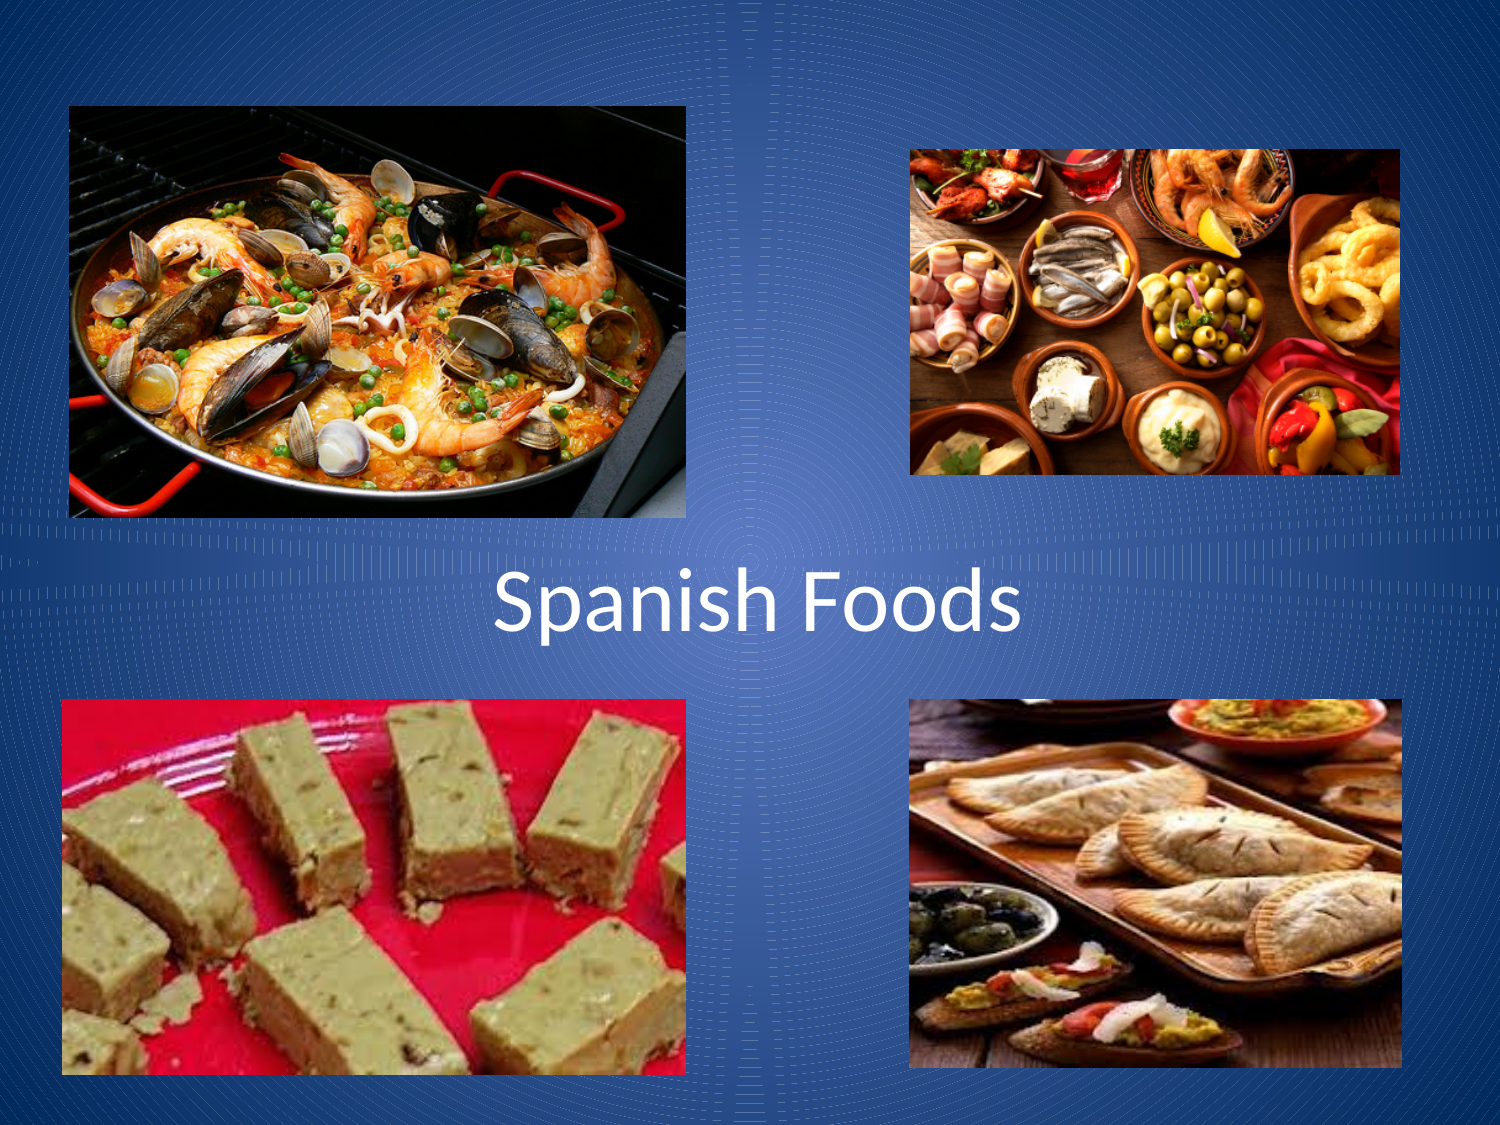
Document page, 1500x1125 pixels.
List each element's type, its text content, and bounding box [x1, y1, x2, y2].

picture [62, 699, 686, 1076]
picture [909, 699, 1402, 1068]
title Spanish Foods [120, 474, 1396, 716]
picture [69, 106, 686, 519]
picture [910, 149, 1401, 475]
